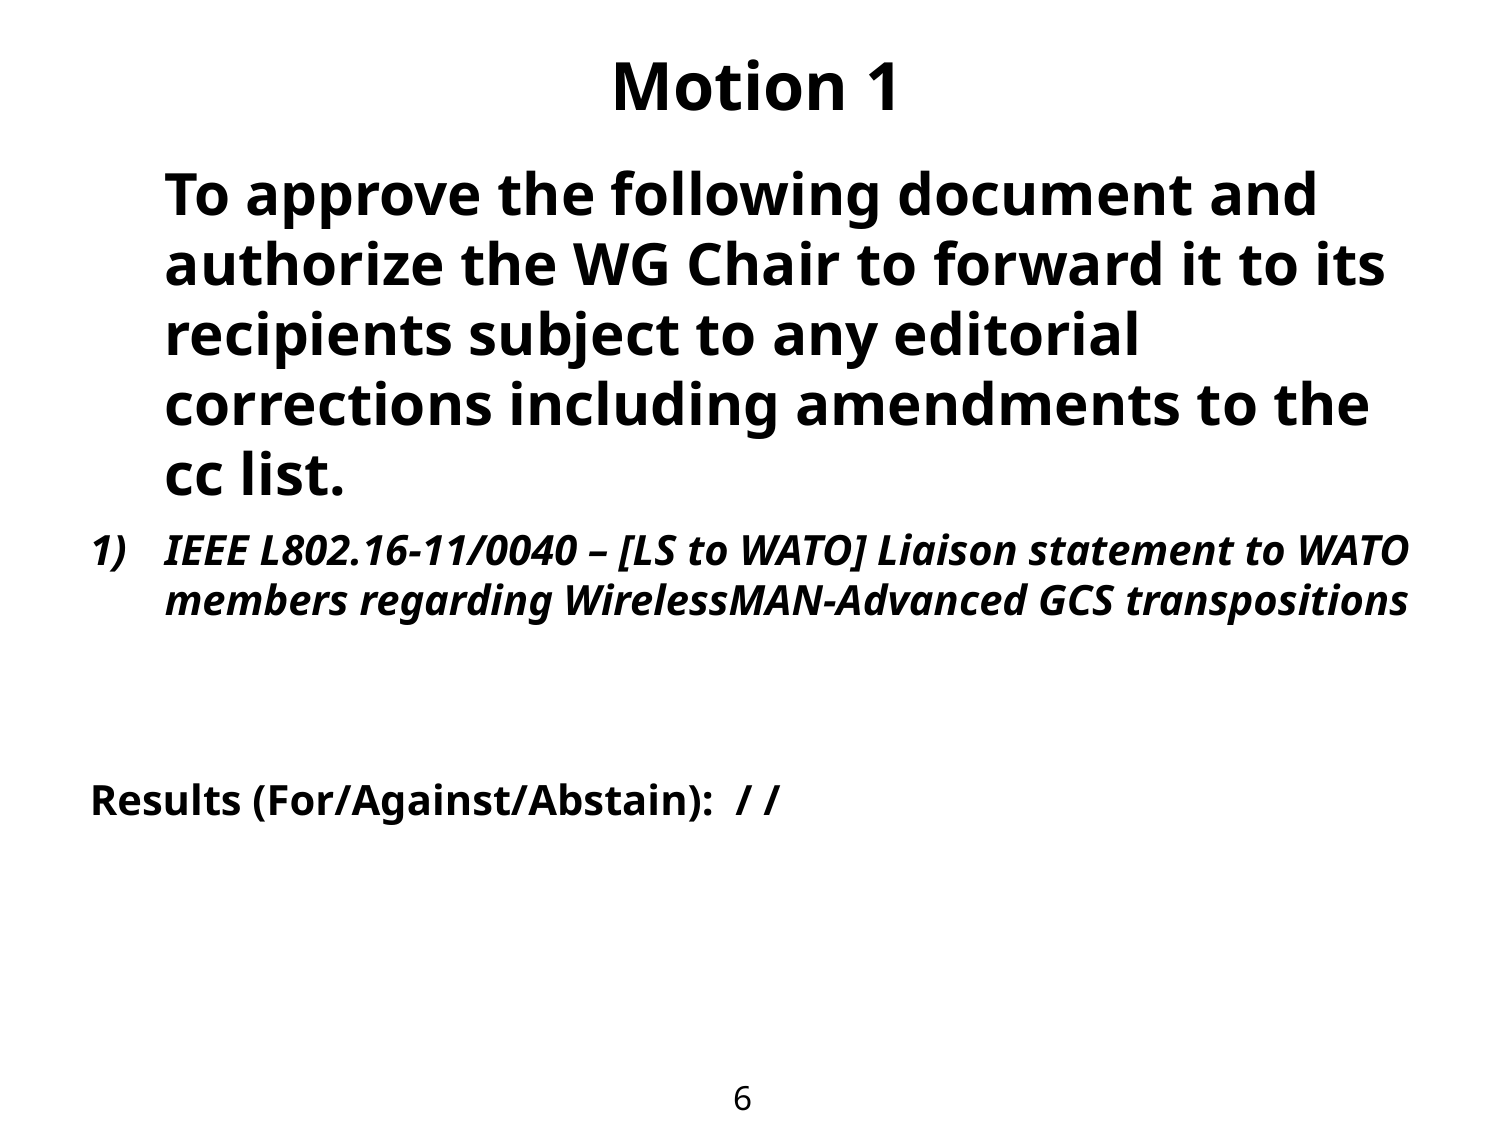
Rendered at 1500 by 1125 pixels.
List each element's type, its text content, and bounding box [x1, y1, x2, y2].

text_box To approve the following document and authorize the WG Chair to forward it to its recipients subject to any editorial corrections including amendments to the cc list. IEEE L802.16-11/0040 – [LS to WATO] Liaison statement to WATO members regarding WirelessMAN-Advanced GCS transpositions Results (For/Against/Abstain): / / [74, 149, 1425, 1063]
text_box Motion 1 [74, 36, 1425, 149]
